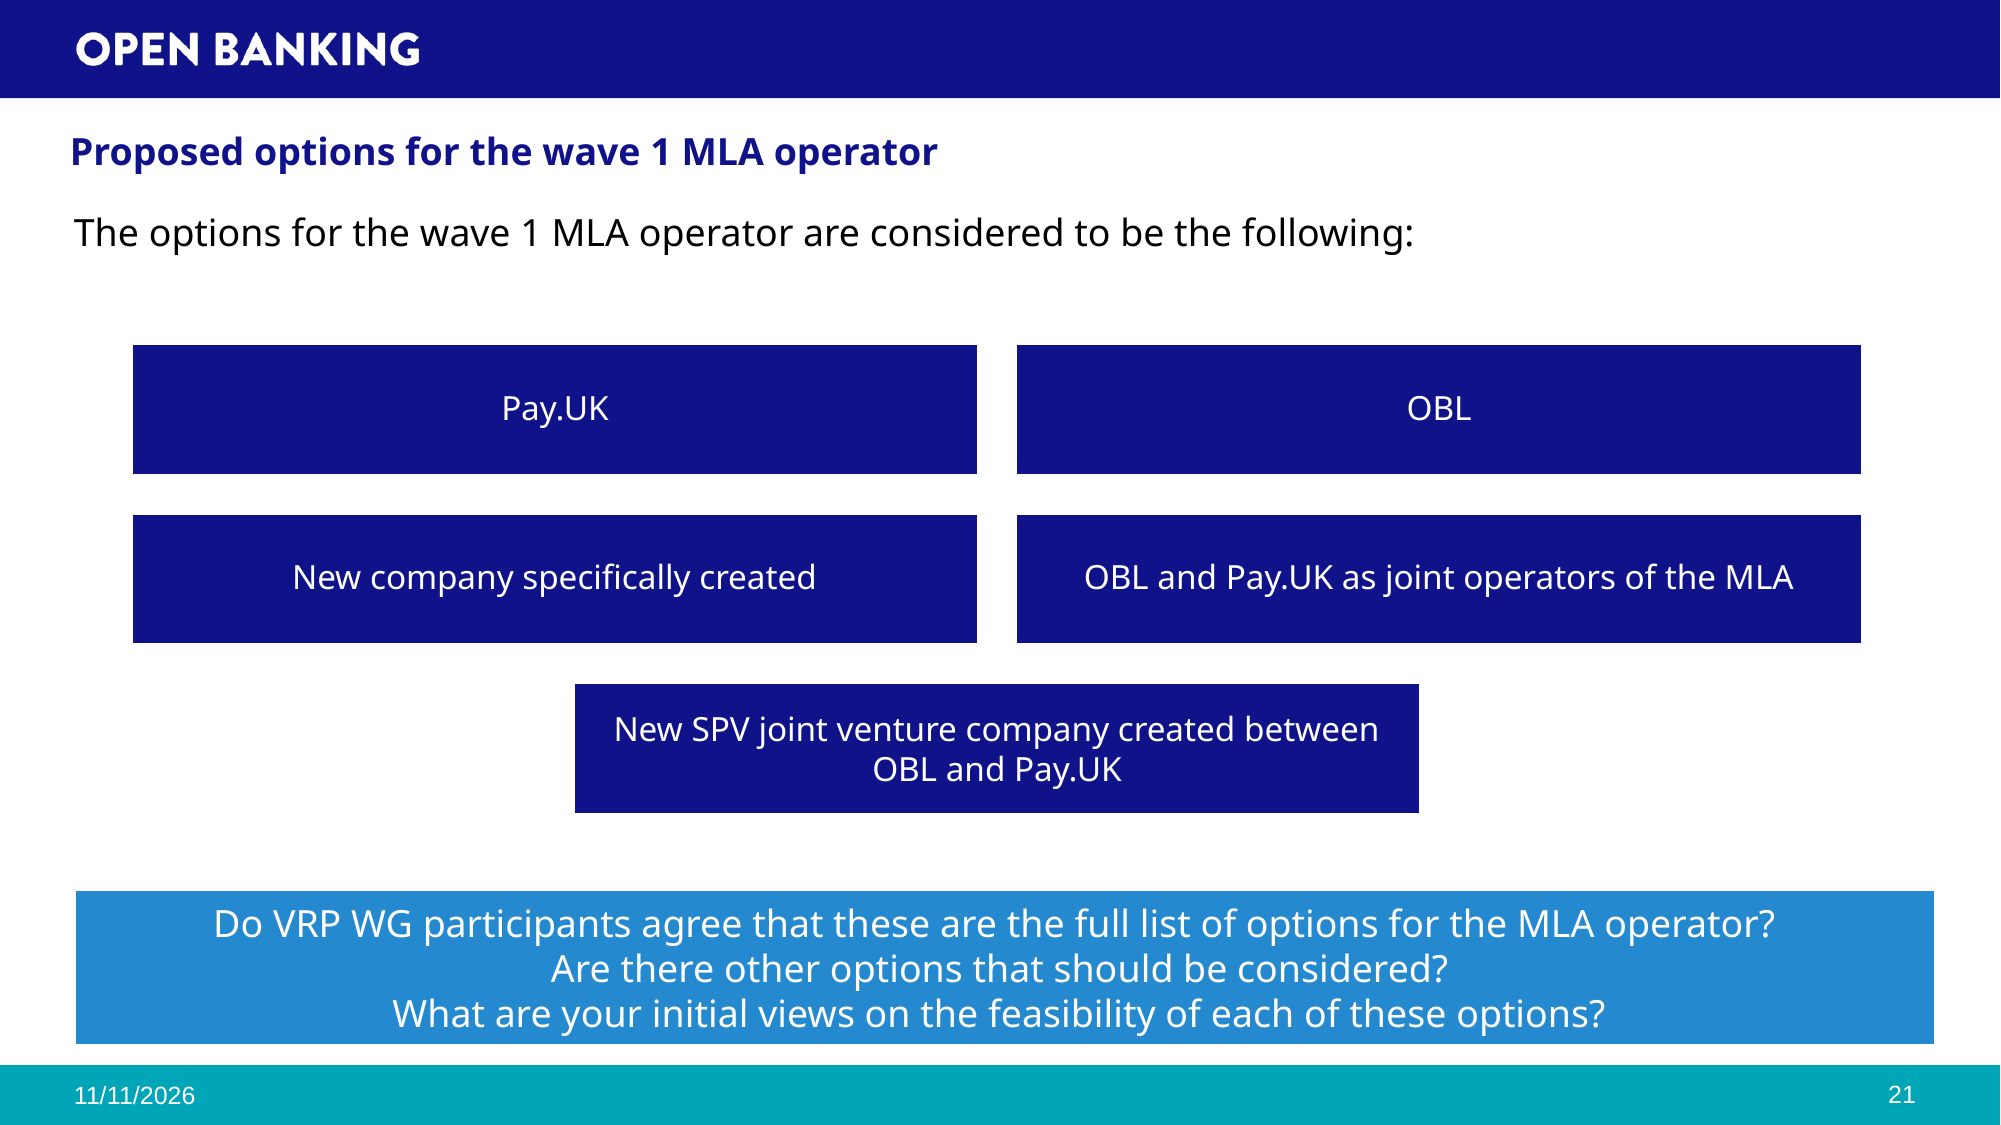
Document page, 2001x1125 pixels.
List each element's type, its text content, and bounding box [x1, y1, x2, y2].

list The options for the wave 1 MLA operator are considered to be the following: [59, 206, 1936, 289]
picture [43, 0, 452, 99]
title Proposed options for the wave 1 MLA operator [54, 125, 1629, 207]
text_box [131, 287, 1863, 871]
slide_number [59, 1065, 509, 1125]
footer [662, 1064, 1338, 1124]
slide_number 21 [1412, 1064, 1932, 1124]
text_box Do VRP WG participants agree that these are the full list of options for the MLA operator? Are there other options that should be considered? What are your initial views on the feasibility of each of these options? [73, 888, 1937, 1047]
